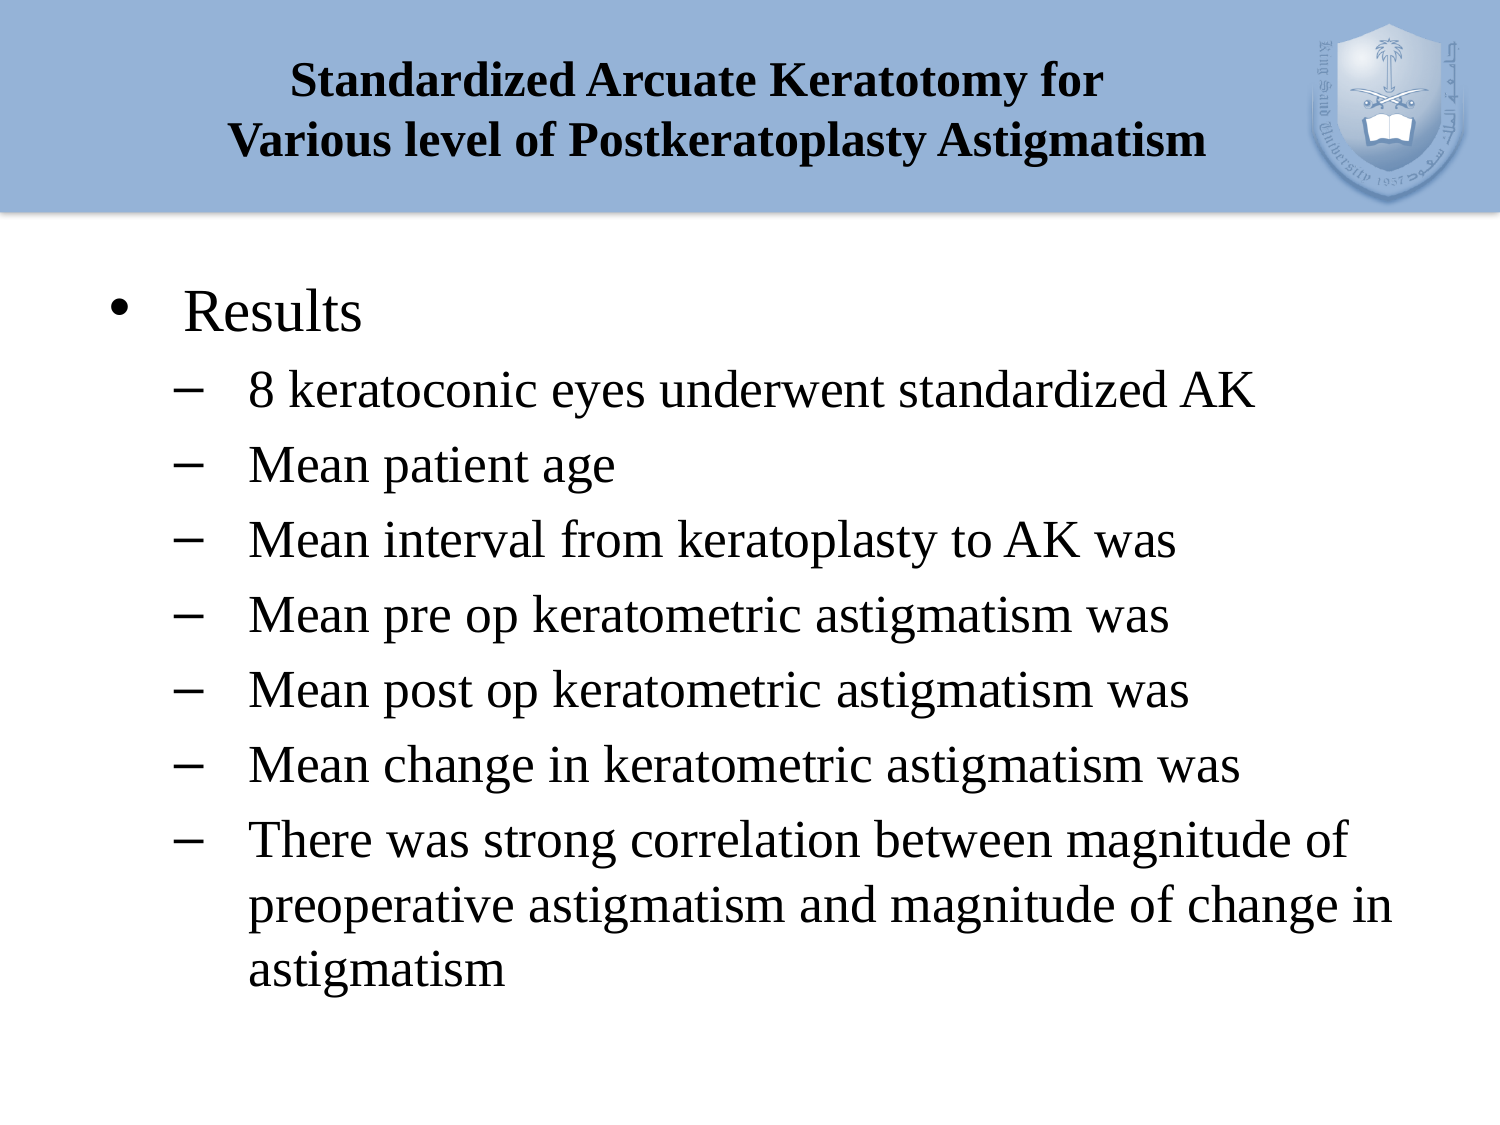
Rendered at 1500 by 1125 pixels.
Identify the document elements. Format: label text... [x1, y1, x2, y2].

list Results 8 keratoconic eyes underwent standardized AK Mean patient age Mean interval from keratoplasty to AK was Mean pre op keratometric astigmatism was Mean post op keratometric astigmatism was Mean change in keratometric astigmatism was There was strong correlation between magnitude of preoperative astigmatism and magnitude of change in astigmatism [75, 262, 1425, 1005]
picture [1287, 12, 1488, 213]
text_box [32, 22, 1282, 185]
text_box Standardized Arcuate Keratotomy for Various level of Postkeratoplasty Astigmatism [0, 0, 1500, 213]
